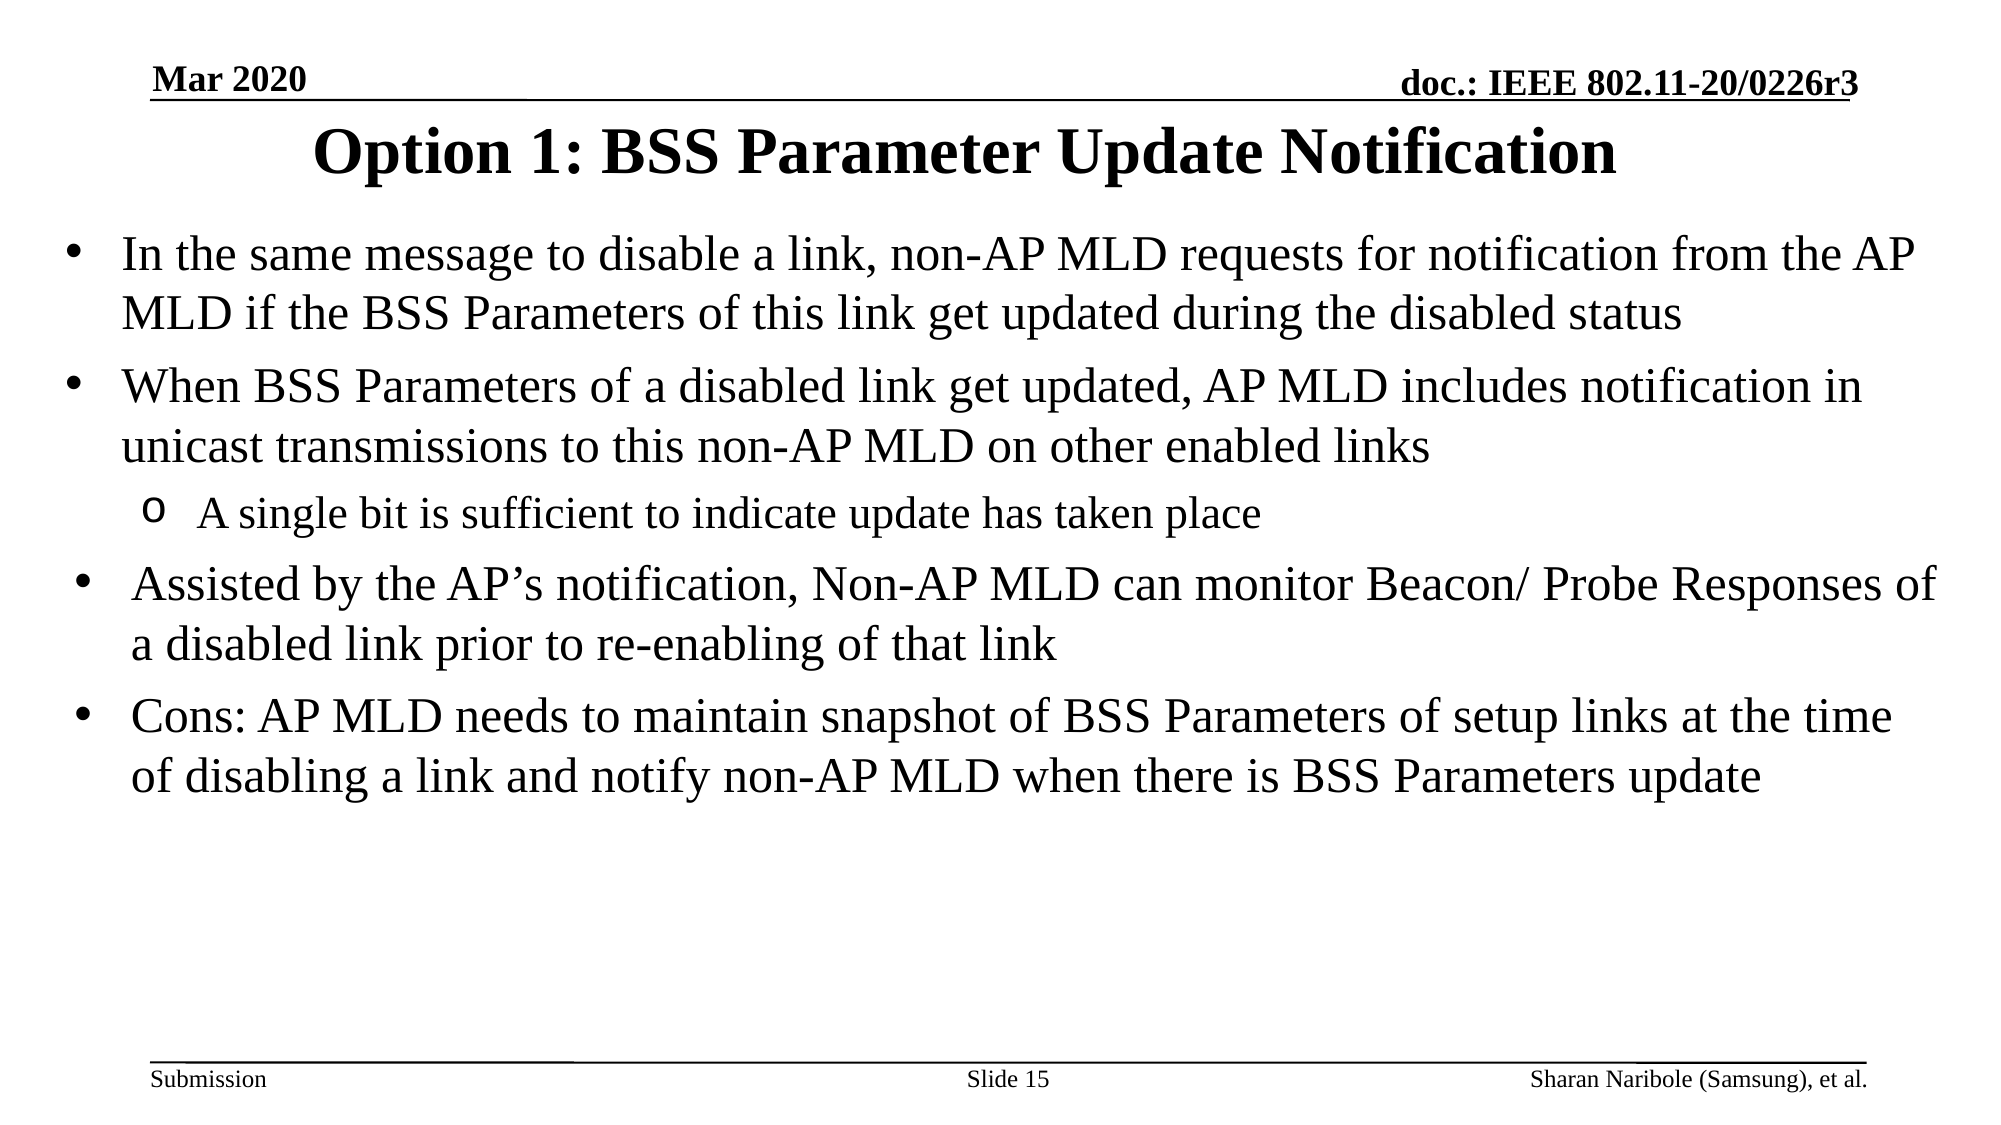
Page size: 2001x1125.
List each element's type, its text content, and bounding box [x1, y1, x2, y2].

title Option 1: BSS Parameter Update Notification [124, 58, 1825, 212]
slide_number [152, 54, 563, 100]
list In the same message to disable a link, non-AP MLD requests for notification from the AP MLD if the BSS Parameters of this link get updated during the disabled status When BSS Parameters of a disabled link get updated, AP MLD includes notification in unicast transmissions to this non-AP MLD on other enabled links A single bit is sufficient to indicate update has taken place Assisted by the AP’s notification, Non-AP MLD can monitor Beacon/ Probe Responses of a disabled link prior to re-enabling of that link Cons: AP MLD needs to maintain snapshot of BSS Parameters of setup links at the time of disabling a link and notify non-AP MLD when there is BSS Parameters update [49, 212, 1963, 888]
footer Sharan Naribole (Samsung), et al. [1171, 1061, 1869, 1093]
slide_number Slide 15 [950, 1061, 1067, 1123]
